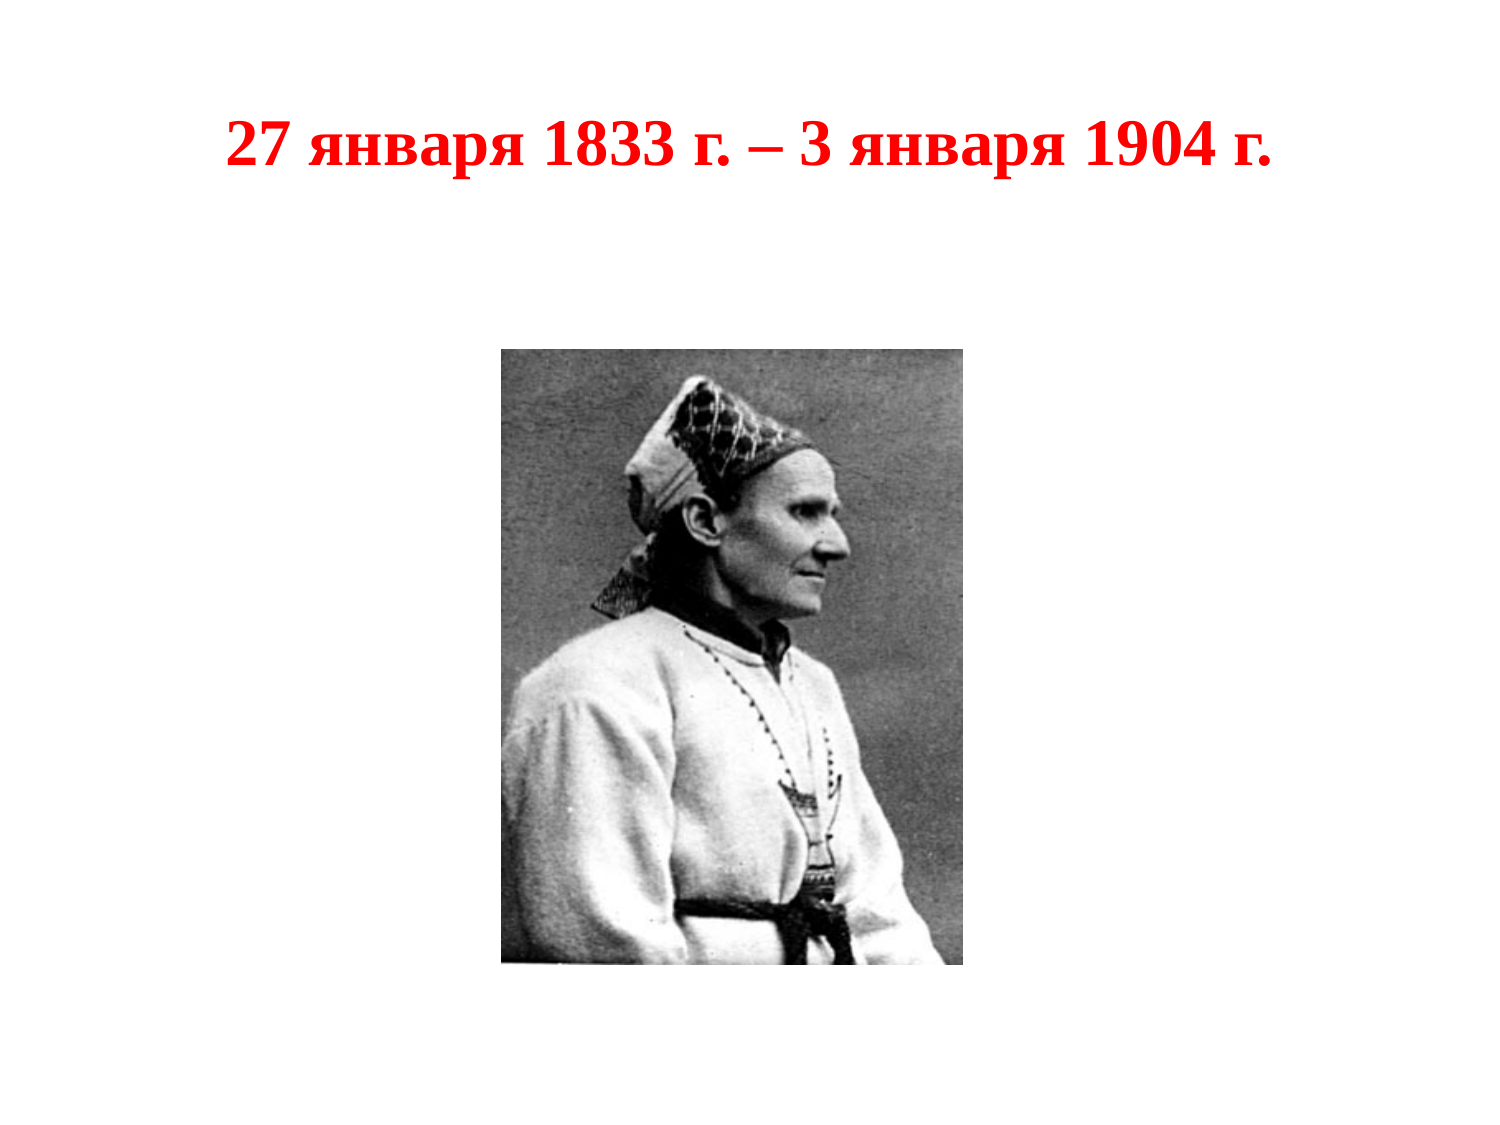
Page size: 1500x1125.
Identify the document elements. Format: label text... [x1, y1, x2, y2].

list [501, 349, 963, 965]
title 27 января 1833 г. – 3 января 1904 г. [75, 45, 1425, 233]
